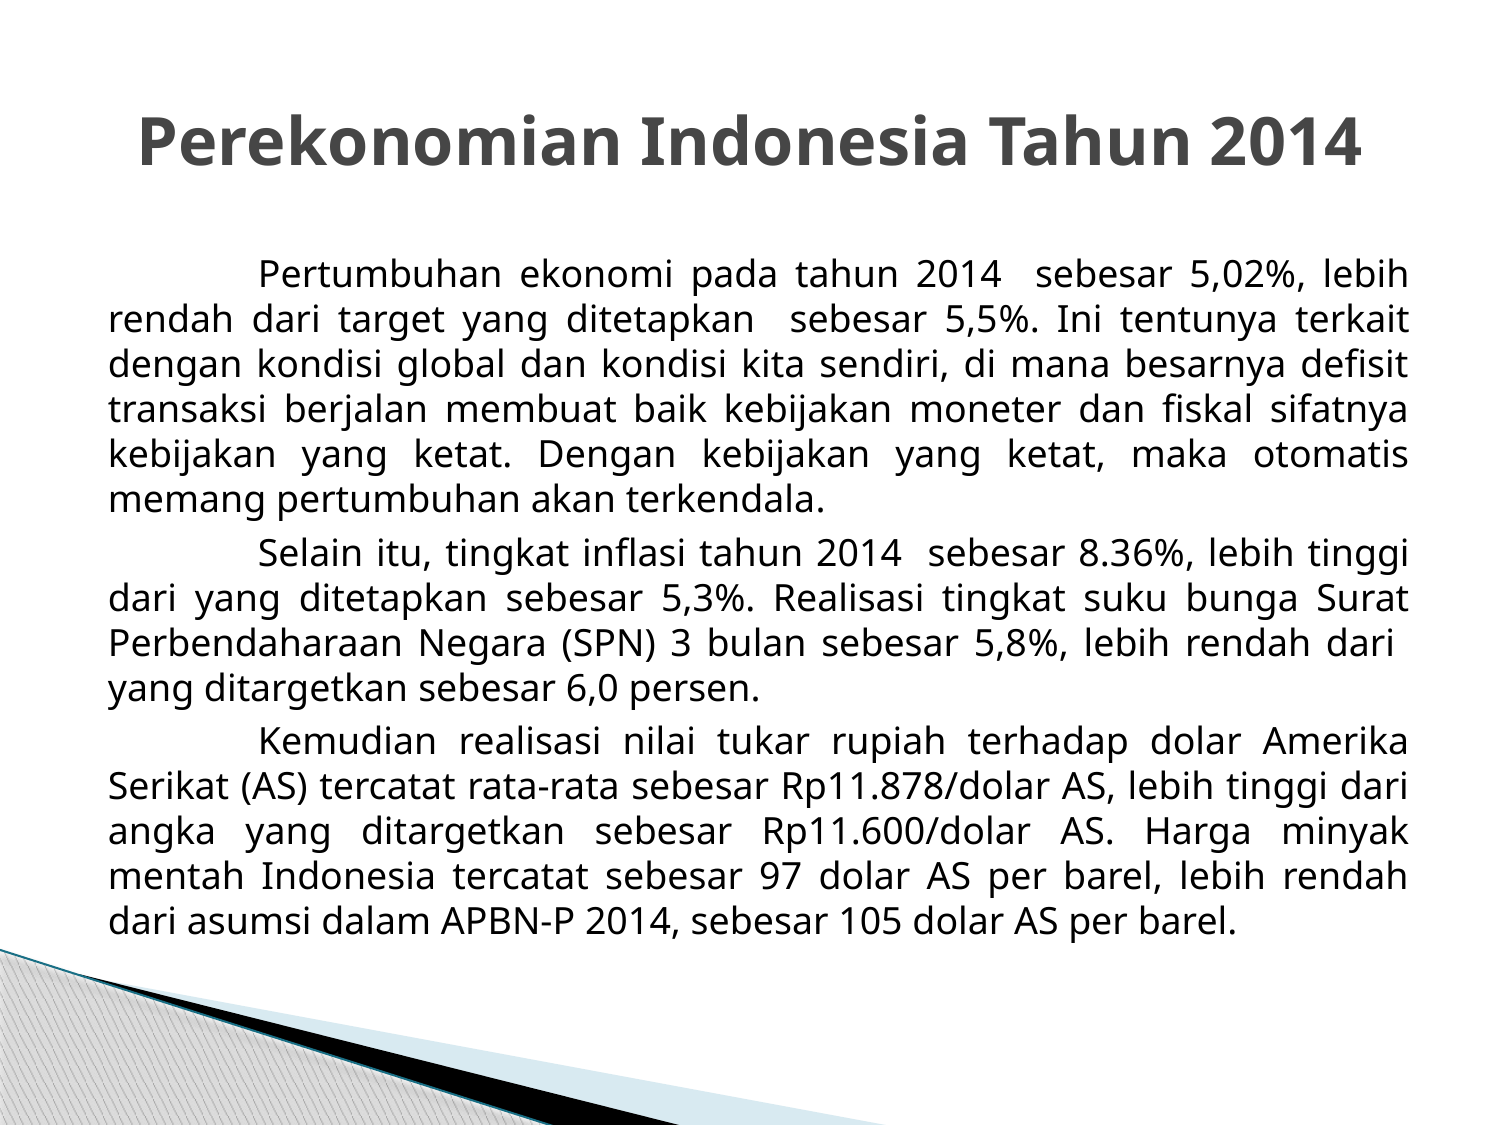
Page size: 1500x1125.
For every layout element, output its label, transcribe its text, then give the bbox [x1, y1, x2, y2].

title Perekonomian Indonesia Tahun 2014 [75, 45, 1425, 233]
list Pertumbuhan ekonomi pada tahun 2014 sebesar 5,02%, lebih rendah dari target yang ditetapkan sebesar 5,5%. Ini tentunya terkait dengan kondisi global dan kondisi kita sendiri, di mana besarnya defisit transaksi berjalan membuat baik kebijakan moneter dan fiskal sifatnya kebijakan yang ketat. Dengan kebijakan yang ketat, maka otomatis memang pertumbuhan akan terkendala. Selain itu, tingkat inflasi tahun 2014 sebesar 8.36%, lebih tinggi dari yang ditetapkan sebesar 5,3%. Realisasi tingkat suku bunga Surat Perbendaharaan Negara (SPN) 3 bulan sebesar 5,8%, lebih rendah dari yang ditargetkan sebesar 6,0 persen. Kemudian realisasi nilai tukar rupiah terhadap dolar Amerika Serikat (AS) tercatat rata-rata sebesar Rp11.878/dolar AS, lebih tinggi dari angka yang ditargetkan sebesar Rp11.600/dolar AS. Harga minyak mentah Indonesia tercatat sebesar 97 dolar AS per barel, lebih rendah dari asumsi dalam APBN-P 2014, sebesar 105 dolar AS per barel. [75, 242, 1425, 986]
